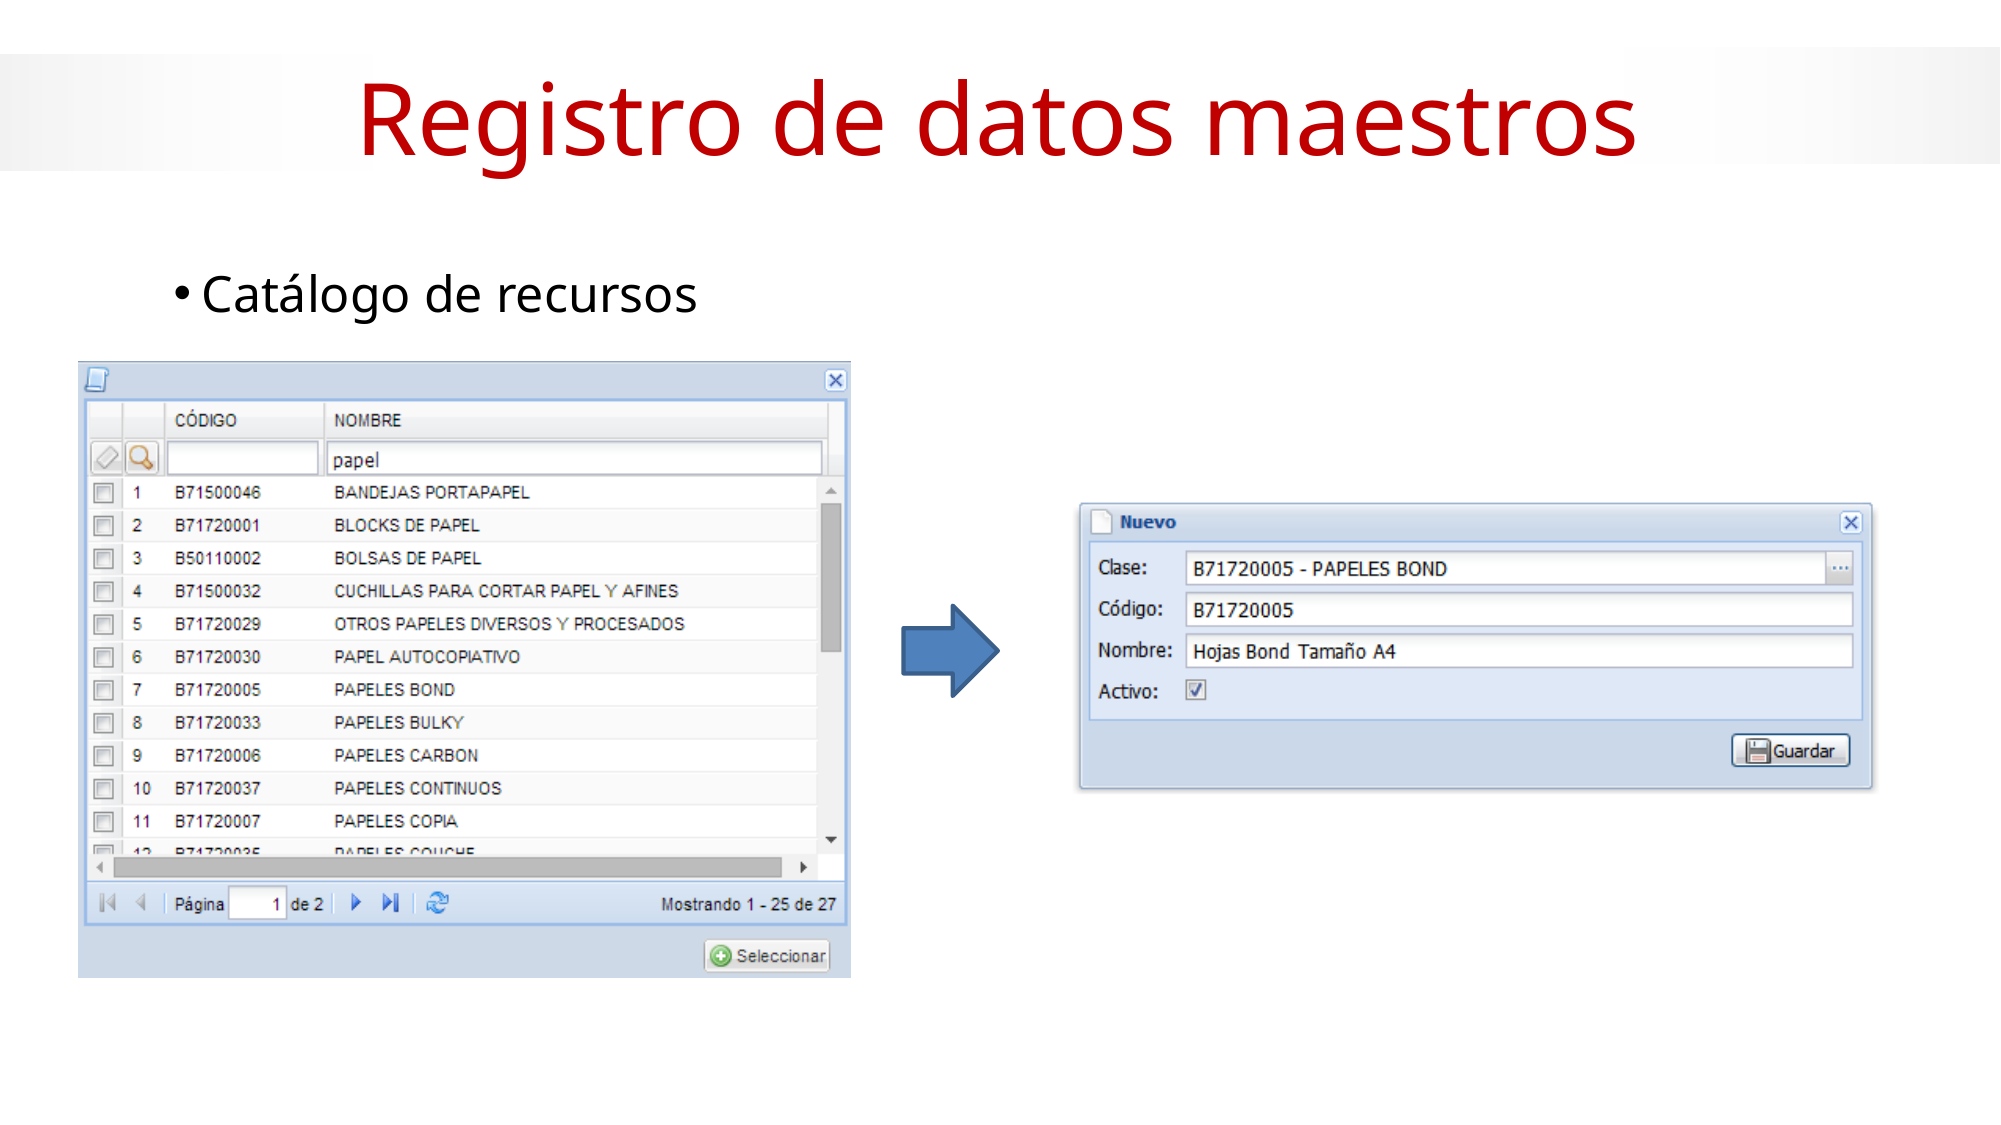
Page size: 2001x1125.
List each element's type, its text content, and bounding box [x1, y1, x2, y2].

text_box Registro de datos maestros [0, 47, 2000, 183]
text_box Catálogo de recursos [158, 255, 1721, 390]
text_box [901, 603, 1001, 698]
picture [1070, 494, 1892, 807]
picture [78, 361, 851, 978]
